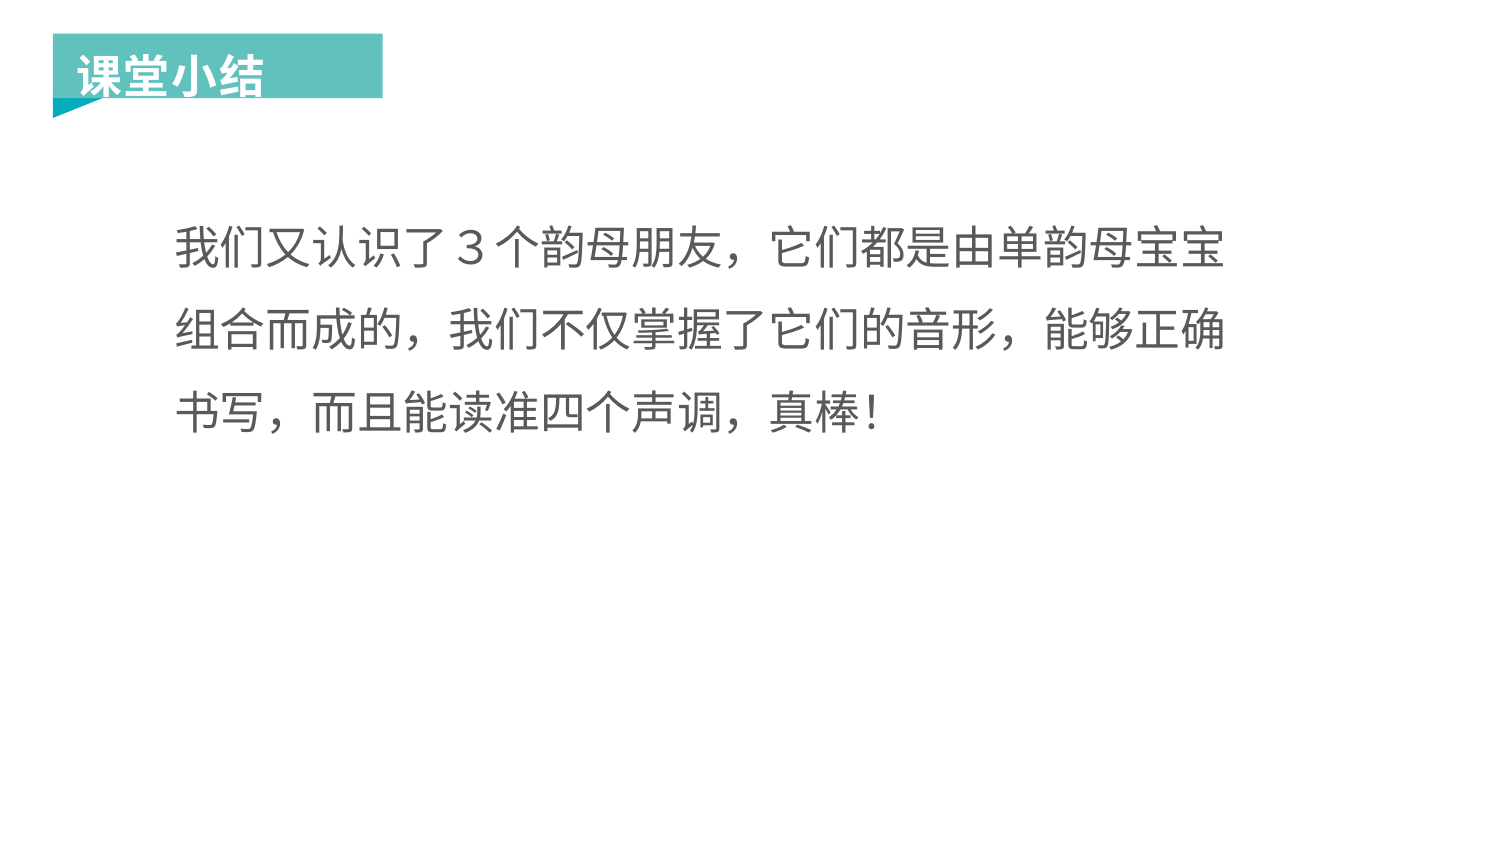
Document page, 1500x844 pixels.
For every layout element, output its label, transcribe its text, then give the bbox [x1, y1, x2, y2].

text_box 我们又认识了３个韵母朋友，它们都是由单韵母宝宝组合而成的，我们不仅掌握了它们的音形，能够正确书写，而且能读准四个声调，真棒！ [159, 183, 1275, 446]
list 课堂小结 [61, 46, 383, 94]
